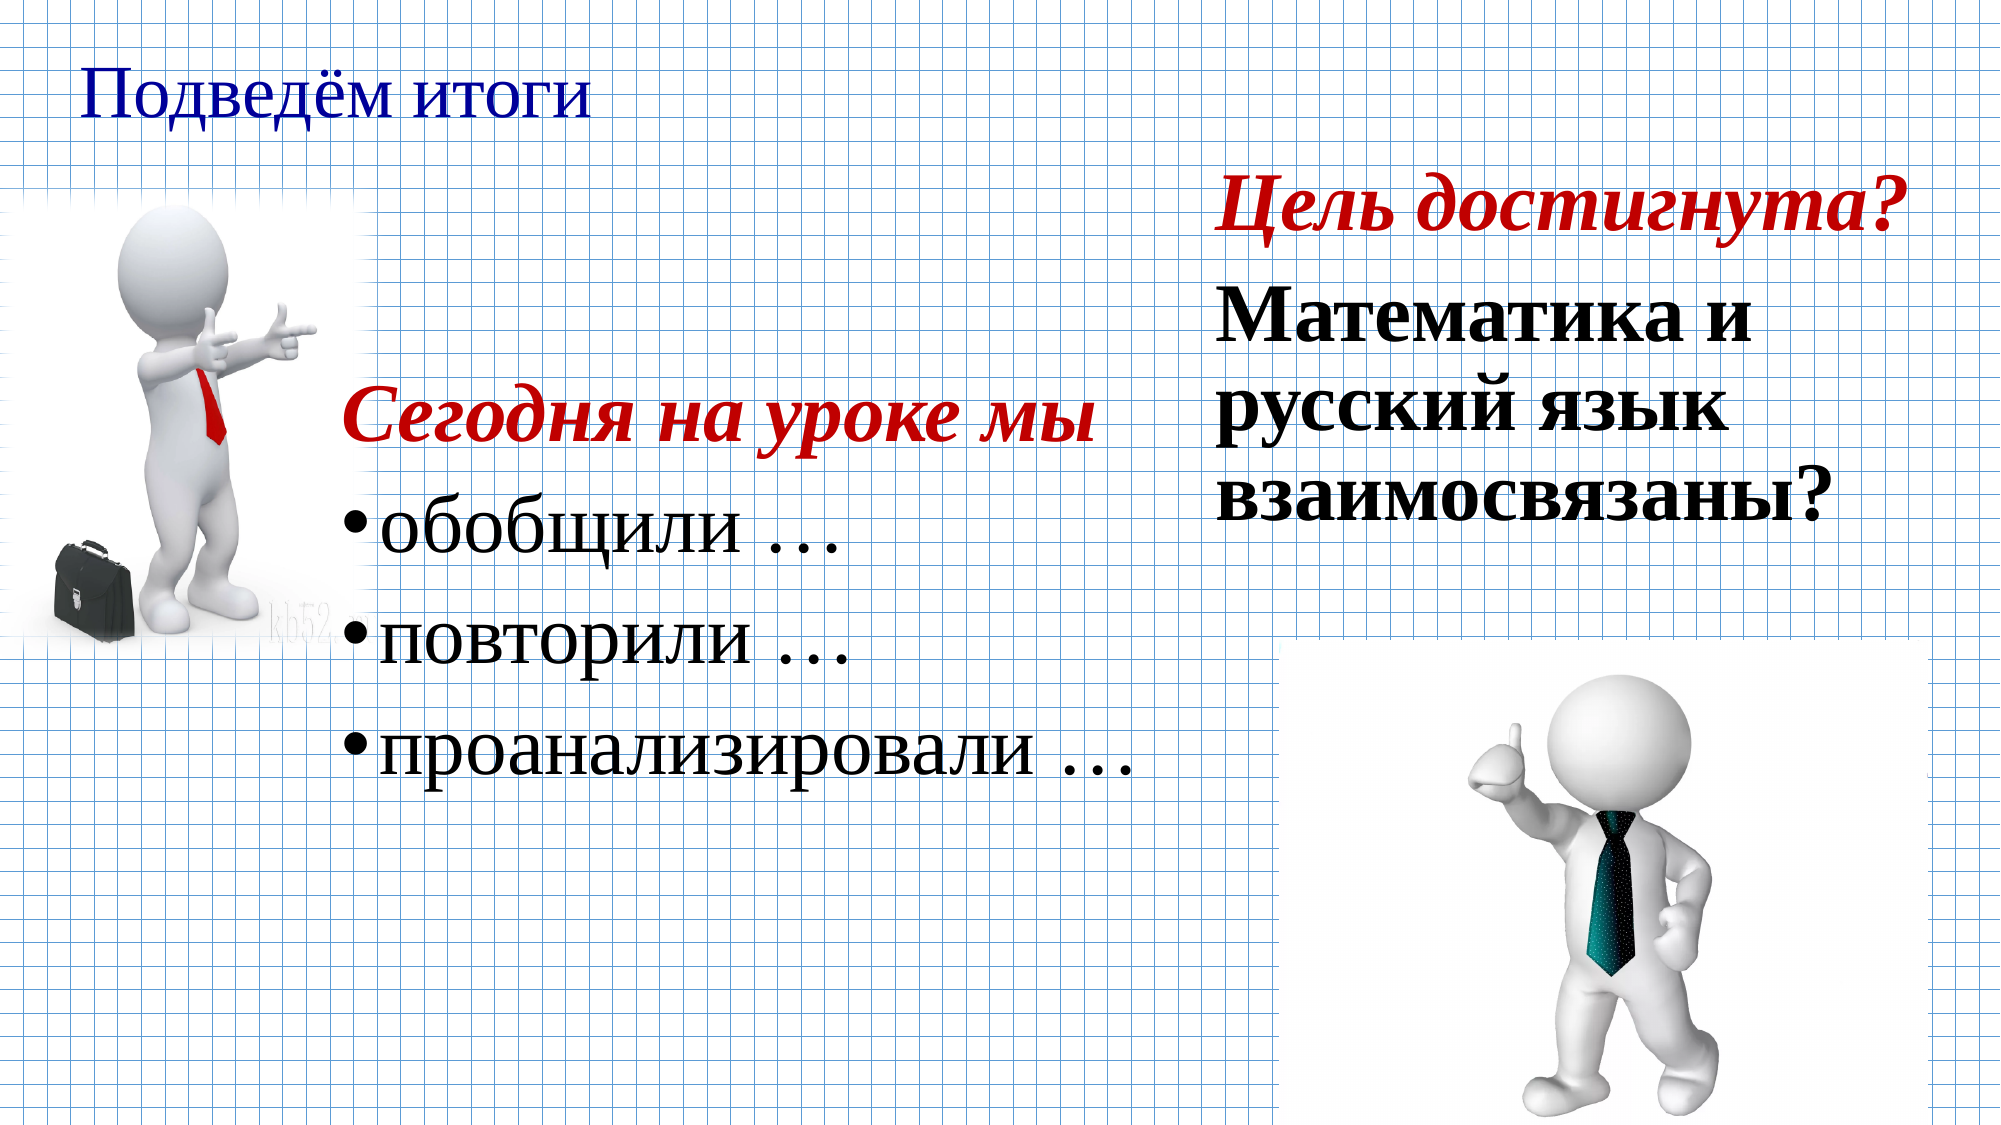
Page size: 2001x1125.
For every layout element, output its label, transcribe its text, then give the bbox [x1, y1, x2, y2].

list Сегодня на уроке мы обобщили … повторили … проанализировали … [326, 362, 1169, 872]
picture [1279, 640, 1928, 1125]
picture [0, 176, 387, 663]
title Подведём итоги [64, 0, 1790, 202]
text_box Цель достигнута? Математика и русский язык взаимосвязаны? [1200, 150, 2000, 618]
